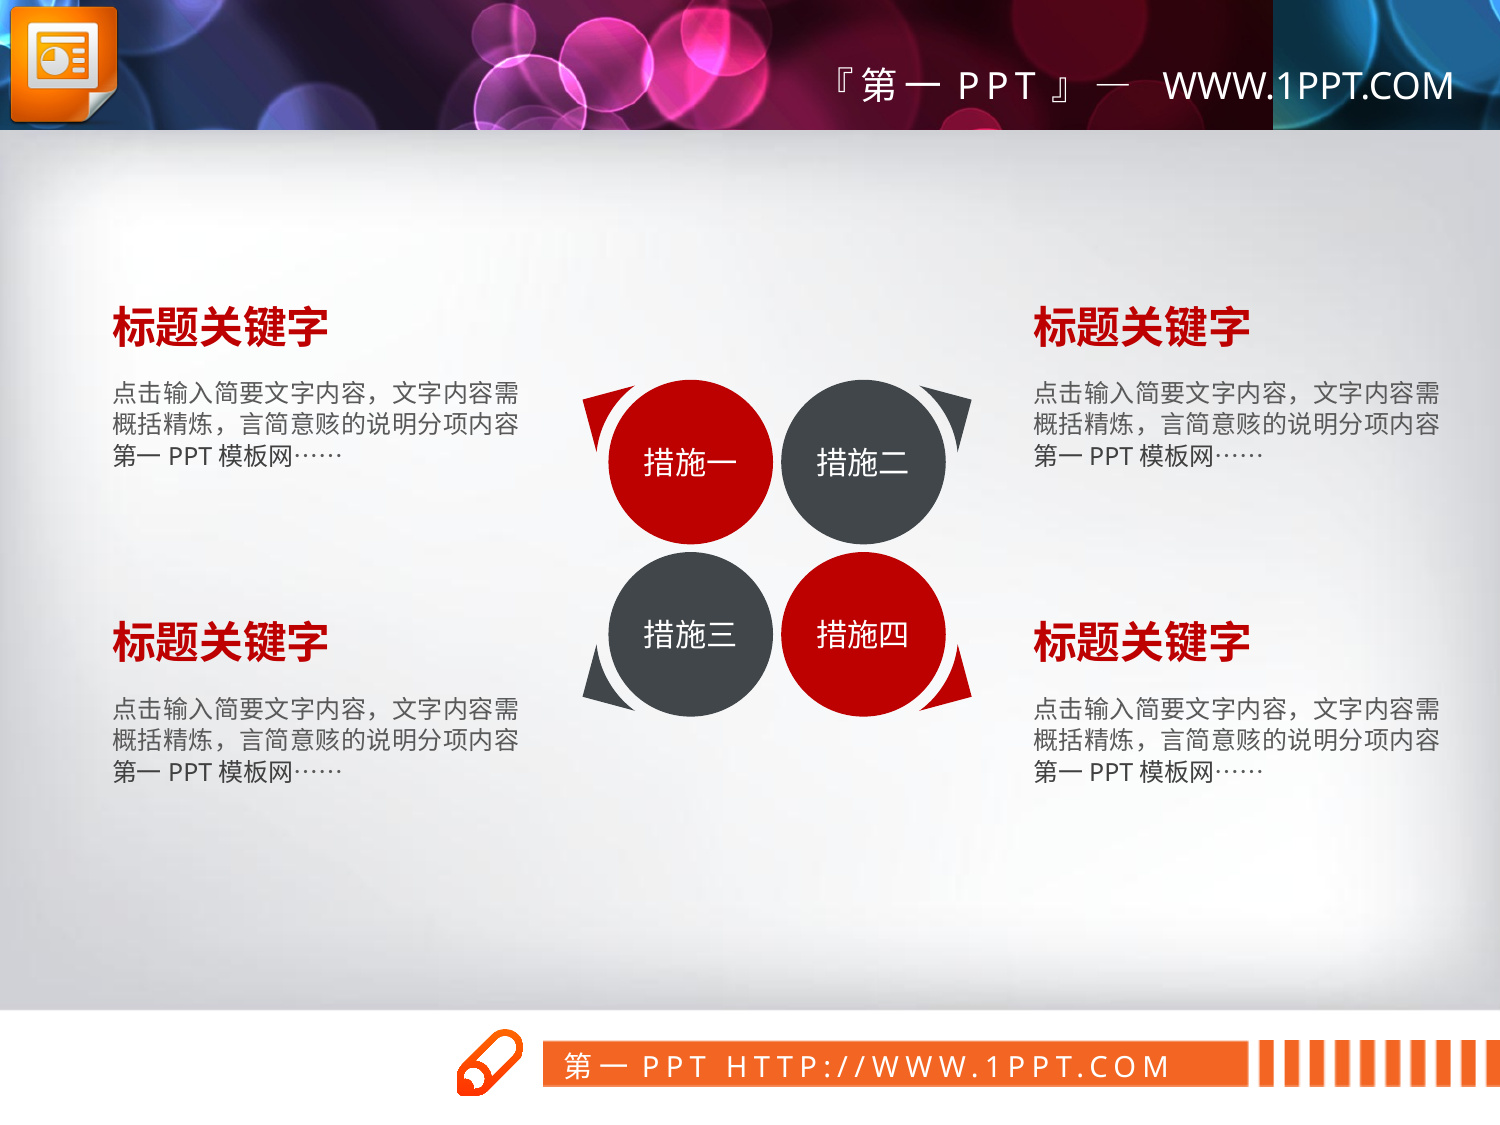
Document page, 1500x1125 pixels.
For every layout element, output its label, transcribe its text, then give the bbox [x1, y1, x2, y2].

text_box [780, 379, 946, 545]
picture [0, 0, 1500, 1012]
text_box 点击输入简要文字内容，文字内容需概括精炼，言简意赅的说明分项内容第一PPT模板网…… [1033, 376, 1441, 471]
text_box 标题关键字 [112, 299, 342, 352]
text_box 点击输入简要文字内容，文字内容需概括精炼，言简意赅的说明分项内容第一PPT模板网…… [112, 376, 520, 471]
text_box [608, 379, 774, 545]
text_box 点击输入简要文字内容，文字内容需概括精炼，言简意赅的说明分项内容第一PPT模板网…… [112, 692, 520, 787]
text_box [582, 644, 603, 703]
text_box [608, 551, 774, 717]
text_box 标题关键字 [1033, 299, 1263, 352]
text_box [582, 394, 603, 453]
text_box [951, 394, 972, 453]
text_box [951, 644, 972, 703]
text_box 标题关键字 [112, 615, 342, 668]
picture [543, 1040, 1500, 1087]
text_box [780, 551, 946, 717]
text_box 点击输入简要文字内容，文字内容需概括精炼，言简意赅的说明分项内容第一PPT模板网…… [1033, 692, 1441, 787]
text_box 标题关键字 [1033, 615, 1263, 668]
